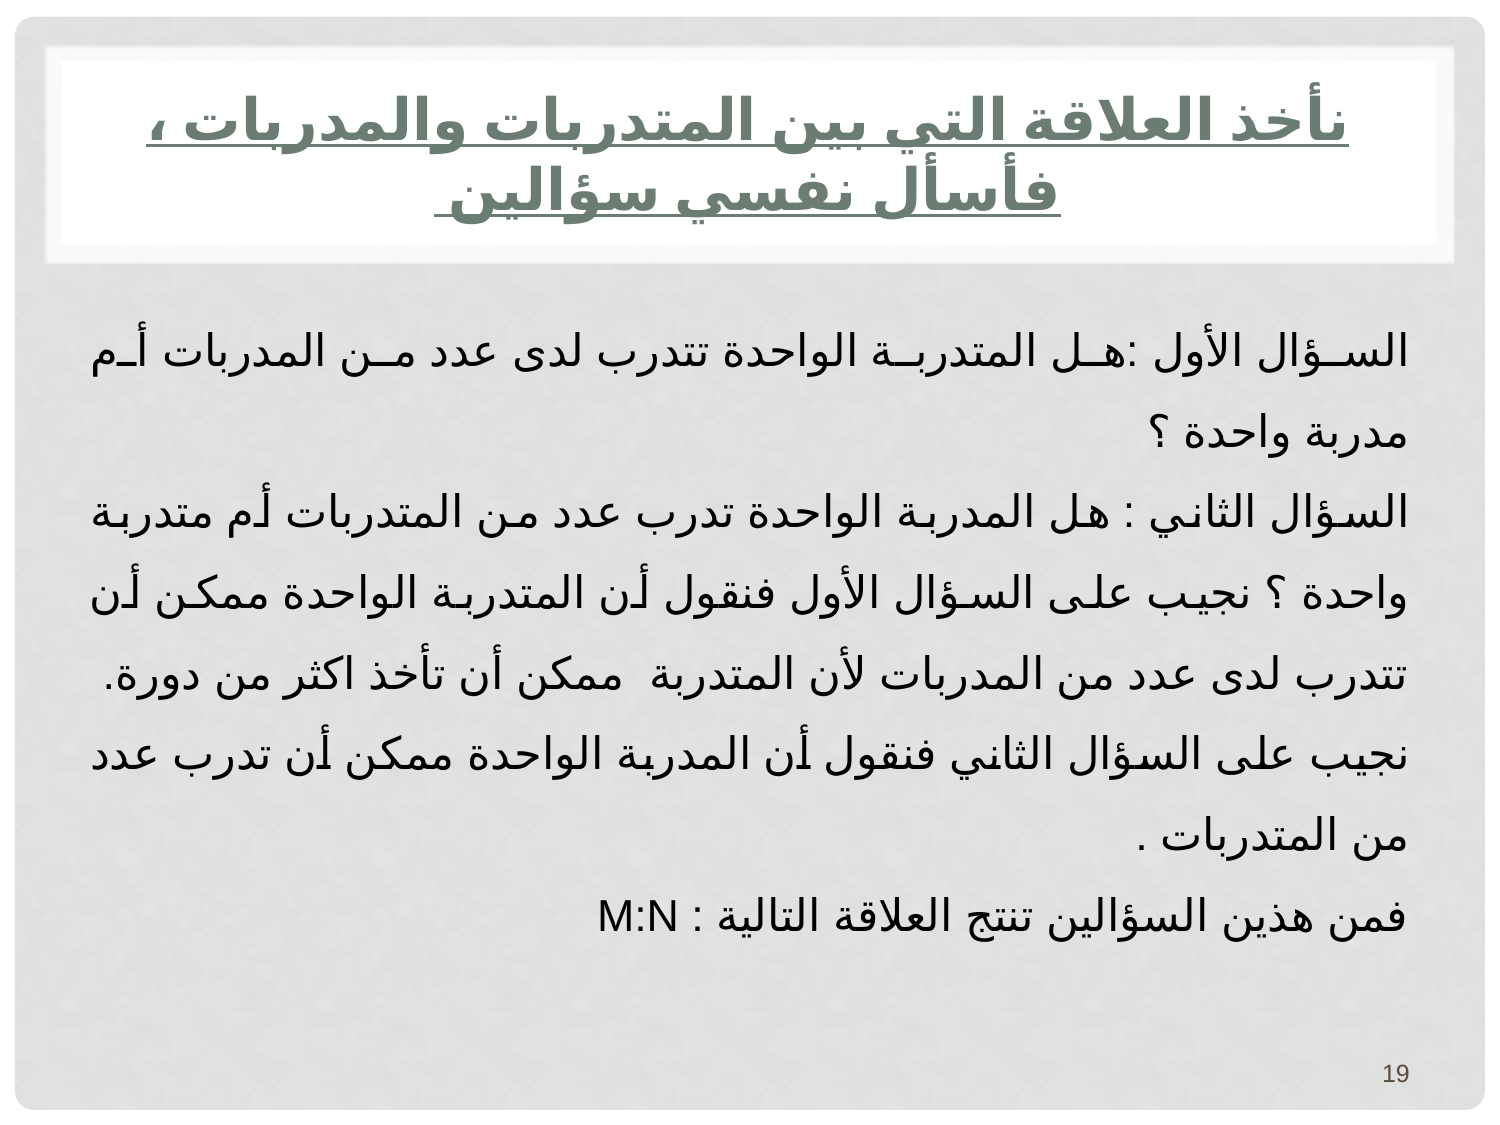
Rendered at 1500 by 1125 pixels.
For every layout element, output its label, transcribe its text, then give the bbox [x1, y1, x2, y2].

slide_number 19 [1074, 1042, 1425, 1103]
title نأخذ العلاقة التي بين المتدربات والمدربات ، فأسأل نفسي سؤالين [69, 66, 1425, 238]
list السؤال الأول :هل المتدربة الواحدة تتدرب لدى عدد من المدربات أم مدربة واحدة ؟ السؤال الثاني : هل المدربة الواحدة تدرب عدد من المتدربات أم متدربة واحدة ؟ نجيب على السؤال الأول فنقول أن المتدربة الواحدة ممكن أن تتدرب لدى عدد من المدربات لأن المتدربة ممكن أن تأخذ اكثر من دورة. نجيب على السؤال الثاني فنقول أن المدربة الواحدة ممكن أن تدرب عدد من المتدربات . فمن هذين السؤالين تنتج العلاقة التالية : M:N [75, 287, 1425, 1005]
